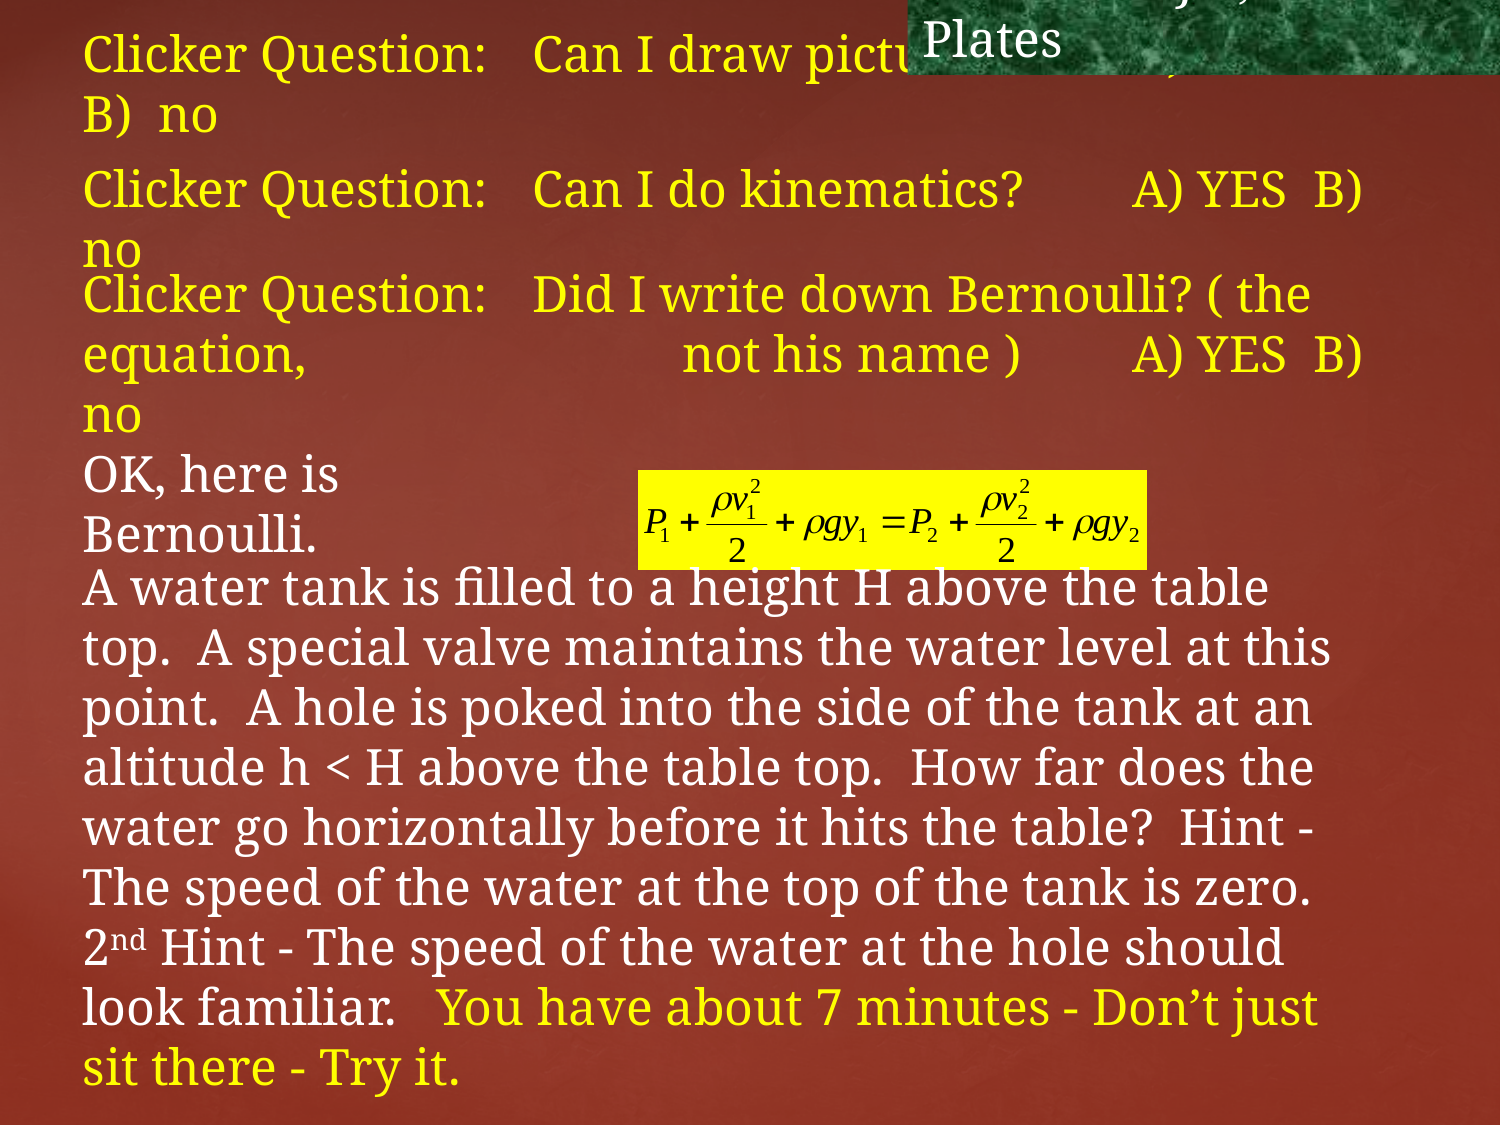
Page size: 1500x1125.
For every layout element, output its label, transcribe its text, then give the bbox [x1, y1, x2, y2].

text_box OK, here is Bernoulli. [67, 494, 557, 570]
text_box A water tank is filled to a height H above the table top. A special valve maintains the water level at this point. A hole is poked into the side of the tank at an altitude h < H above the table top. How far does the water go horizontally before it hits the table? Hint - The speed of the water at the top of the tank is zero. 2nd Hint - The speed of the water at the hole should look familiar. You have about 7 minutes - Don’t just sit there - Try it. [67, 615, 1348, 1103]
text_box Clicker Question: Can I draw pictures? A) YES B) no [67, 59, 1373, 150]
text_box Clicker Question: Did I write down Bernoulli? ( the equation, not his name ) A) YES B) no [67, 329, 1395, 450]
text_box Ball in Air Jet, Venturi Plates [907, 0, 1500, 75]
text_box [636, 469, 1148, 571]
text_box Clicker Question: Can I do kinematics? A) YES B) no [67, 194, 1395, 285]
